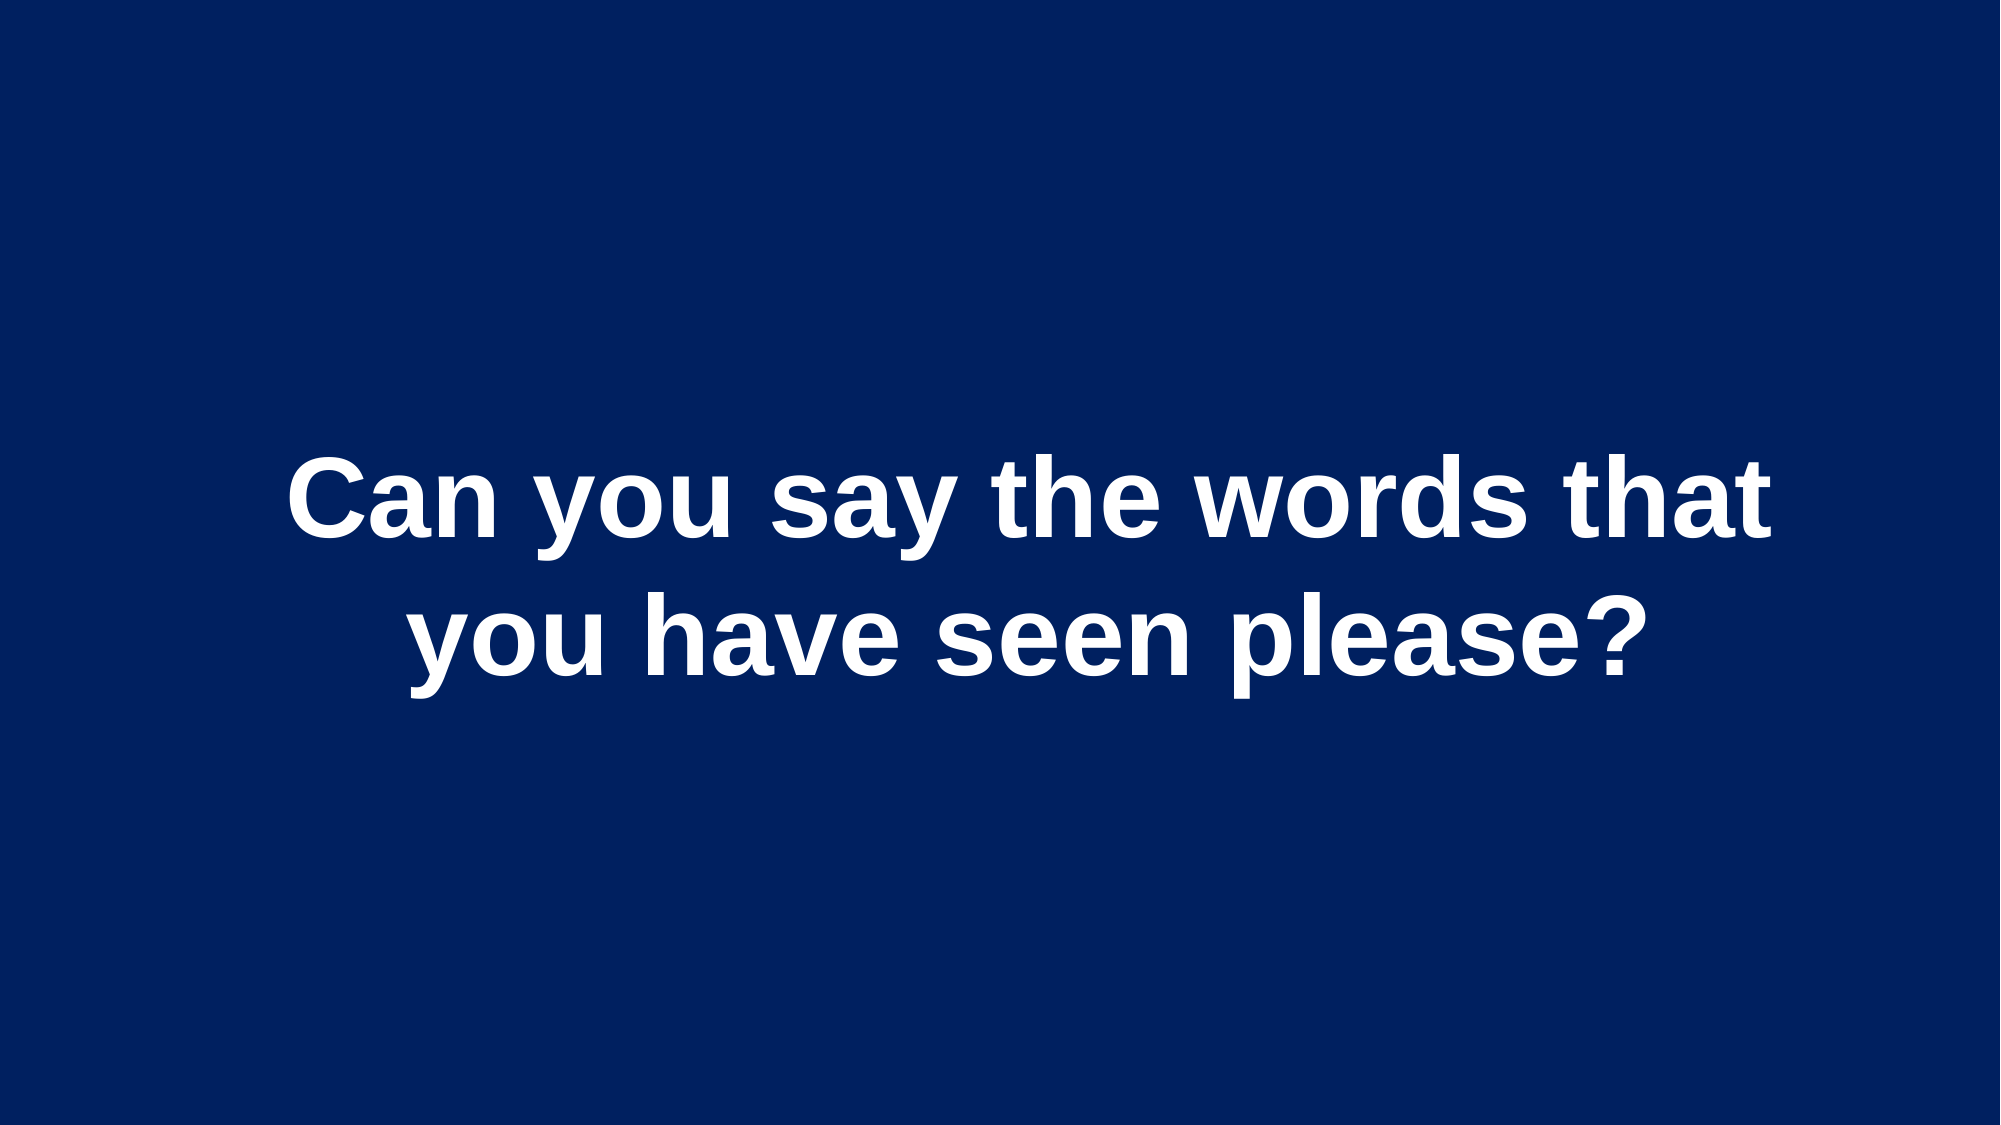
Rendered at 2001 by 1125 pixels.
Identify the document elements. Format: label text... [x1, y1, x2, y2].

text_box Can you say the words that you have seen please? [208, 416, 1851, 706]
